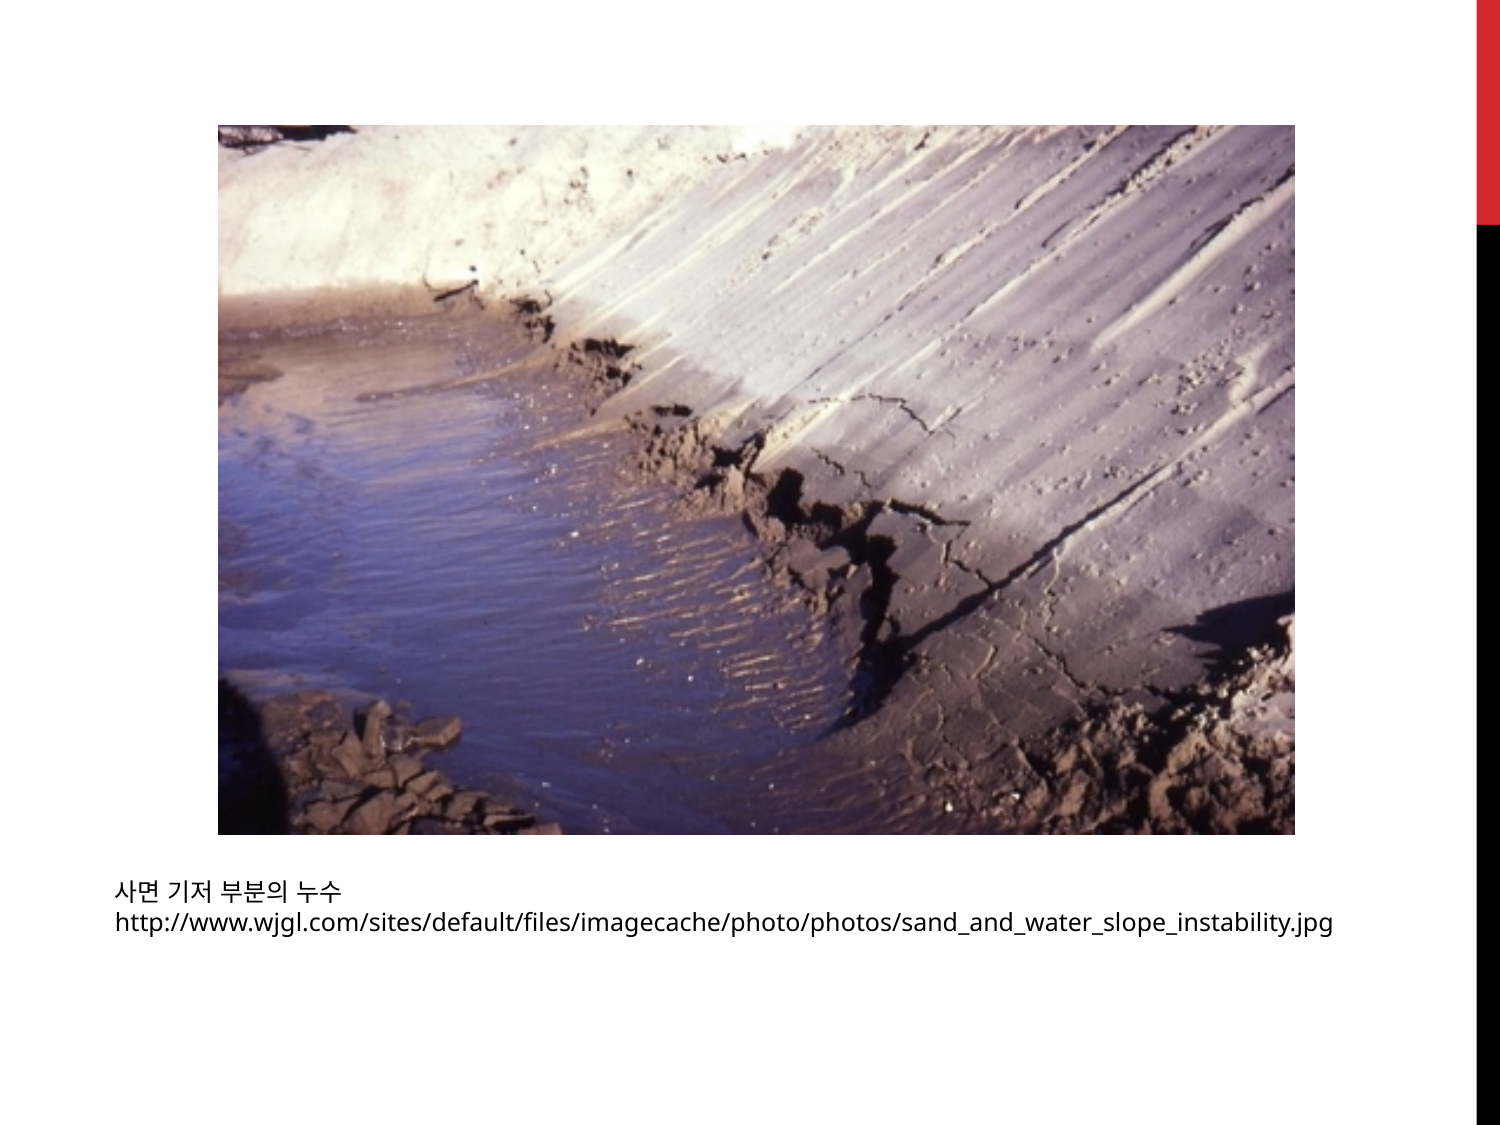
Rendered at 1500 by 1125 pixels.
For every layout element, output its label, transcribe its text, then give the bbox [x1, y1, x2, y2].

text_box 사면 기저 부분의 누수 http://www.wjgl.com/sites/default/files/imagecache/photo/photos/sand_and_water_slope_instability.jpg [100, 869, 1388, 945]
picture [217, 124, 1295, 835]
